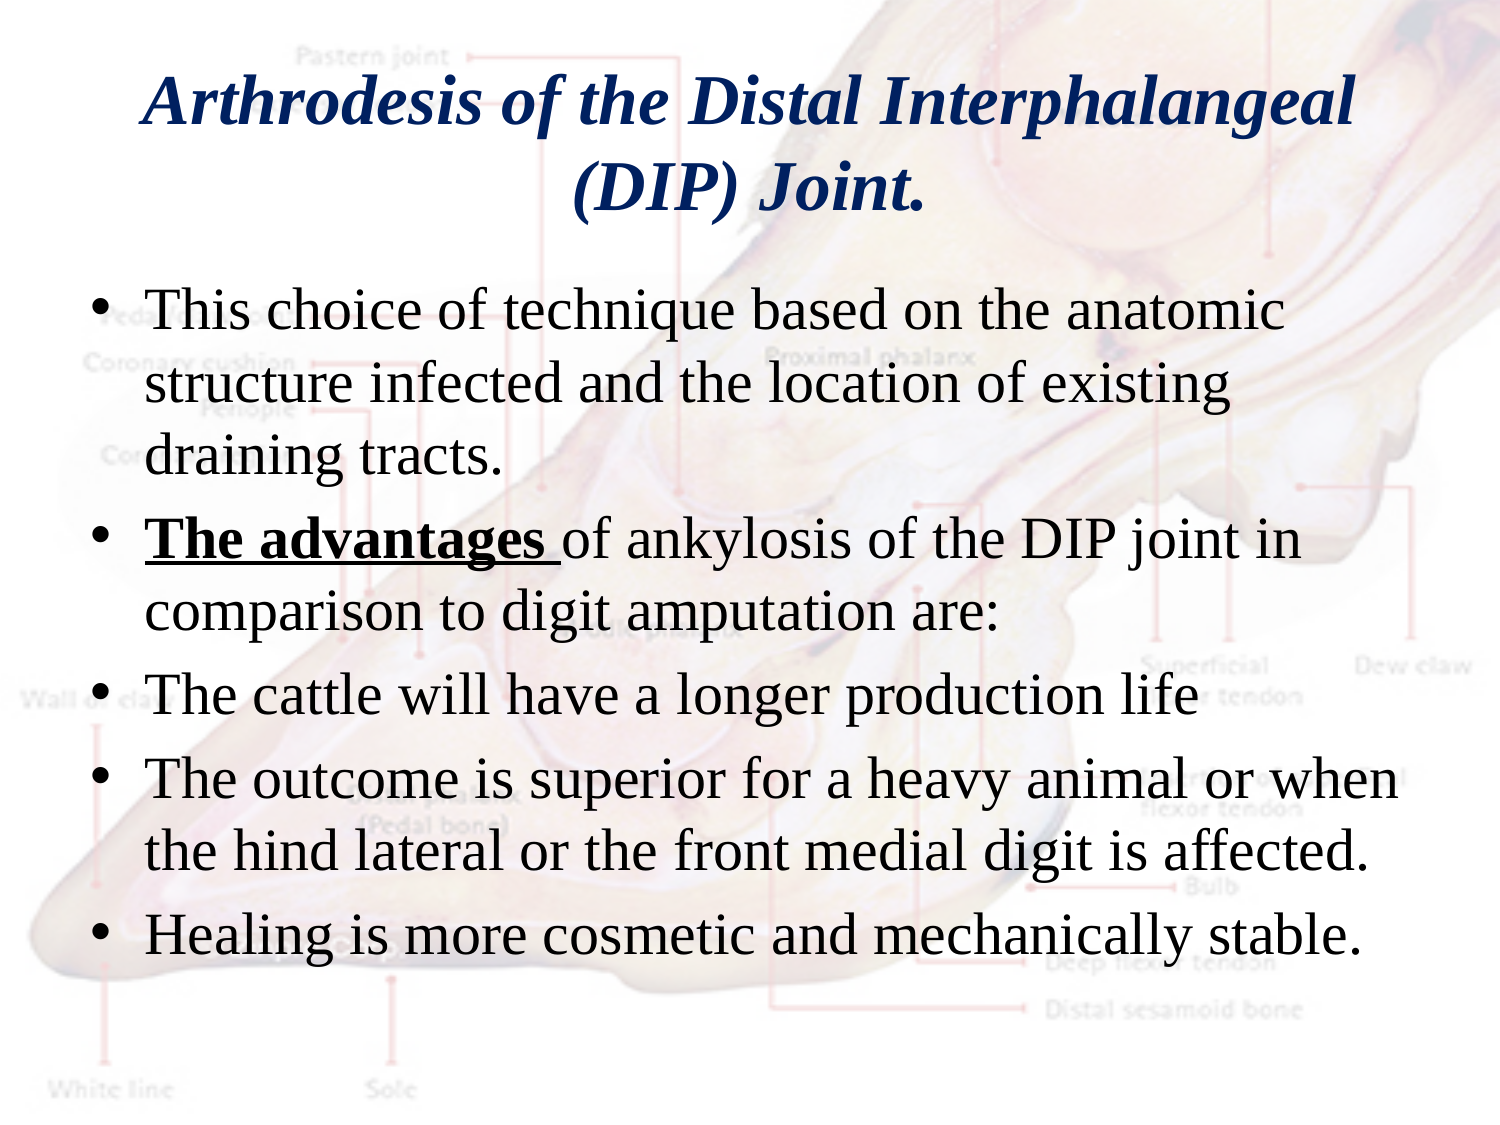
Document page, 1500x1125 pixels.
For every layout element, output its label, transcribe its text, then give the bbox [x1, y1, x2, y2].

list This choice of technique based on the anatomic structure infected and the location of existing draining tracts. The advantages of ankylosis of the DIP joint in comparison to digit amputation are: The cattle will have a longer production life The outcome is superior for a heavy animal or when the hind lateral or the front medial digit is affected. Healing is more cosmetic and mechanically stable. [75, 262, 1425, 1005]
title Arthrodesis of the Distal Interphalangeal (DIP) Joint. [75, 45, 1425, 233]
